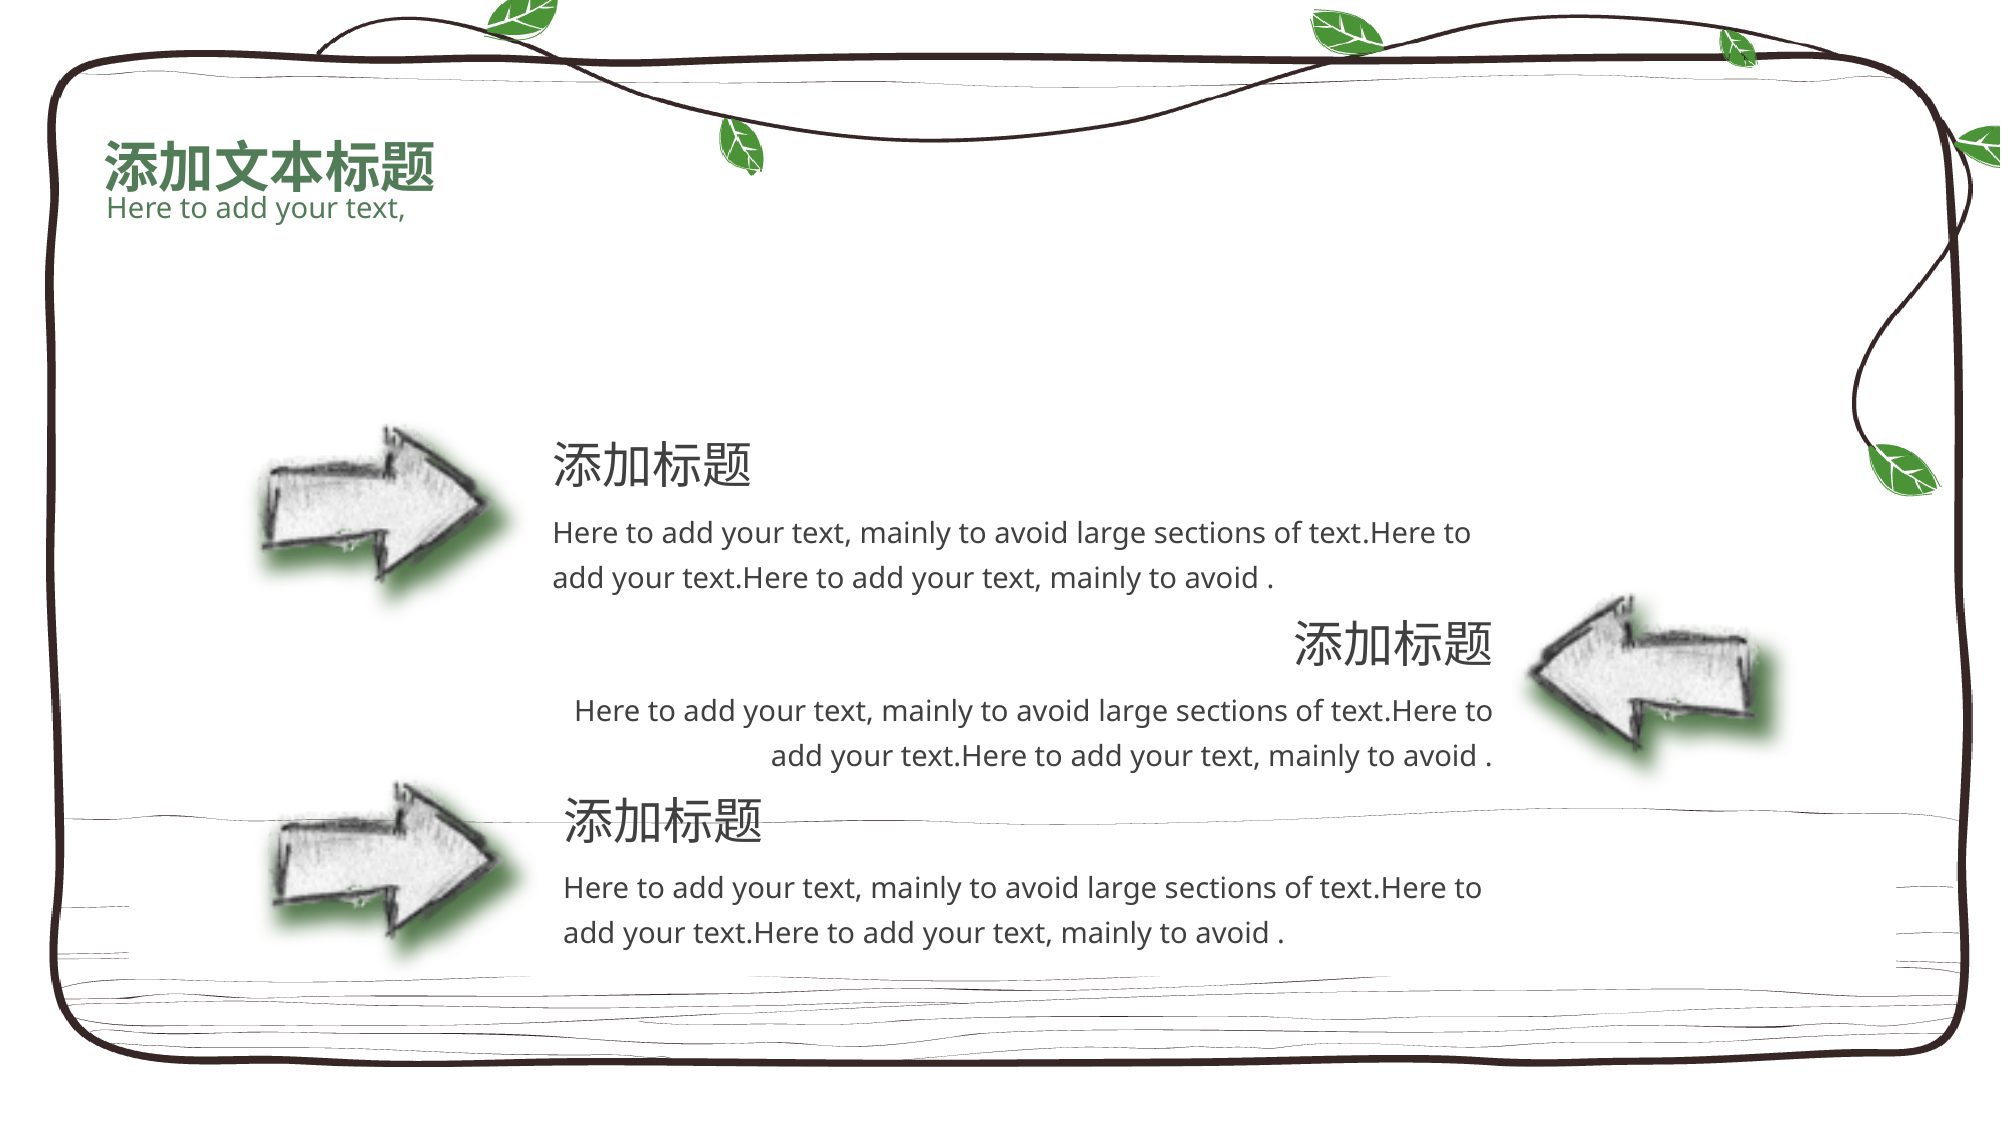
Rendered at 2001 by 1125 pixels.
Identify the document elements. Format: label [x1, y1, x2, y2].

text_box [548, 781, 1555, 1005]
picture [267, 774, 515, 953]
picture [256, 419, 504, 597]
text_box [0, 91, 571, 233]
text_box [537, 426, 1544, 650]
text_box [45, 0, 2000, 1067]
text_box [502, 604, 1509, 828]
picture [1515, 588, 1762, 766]
